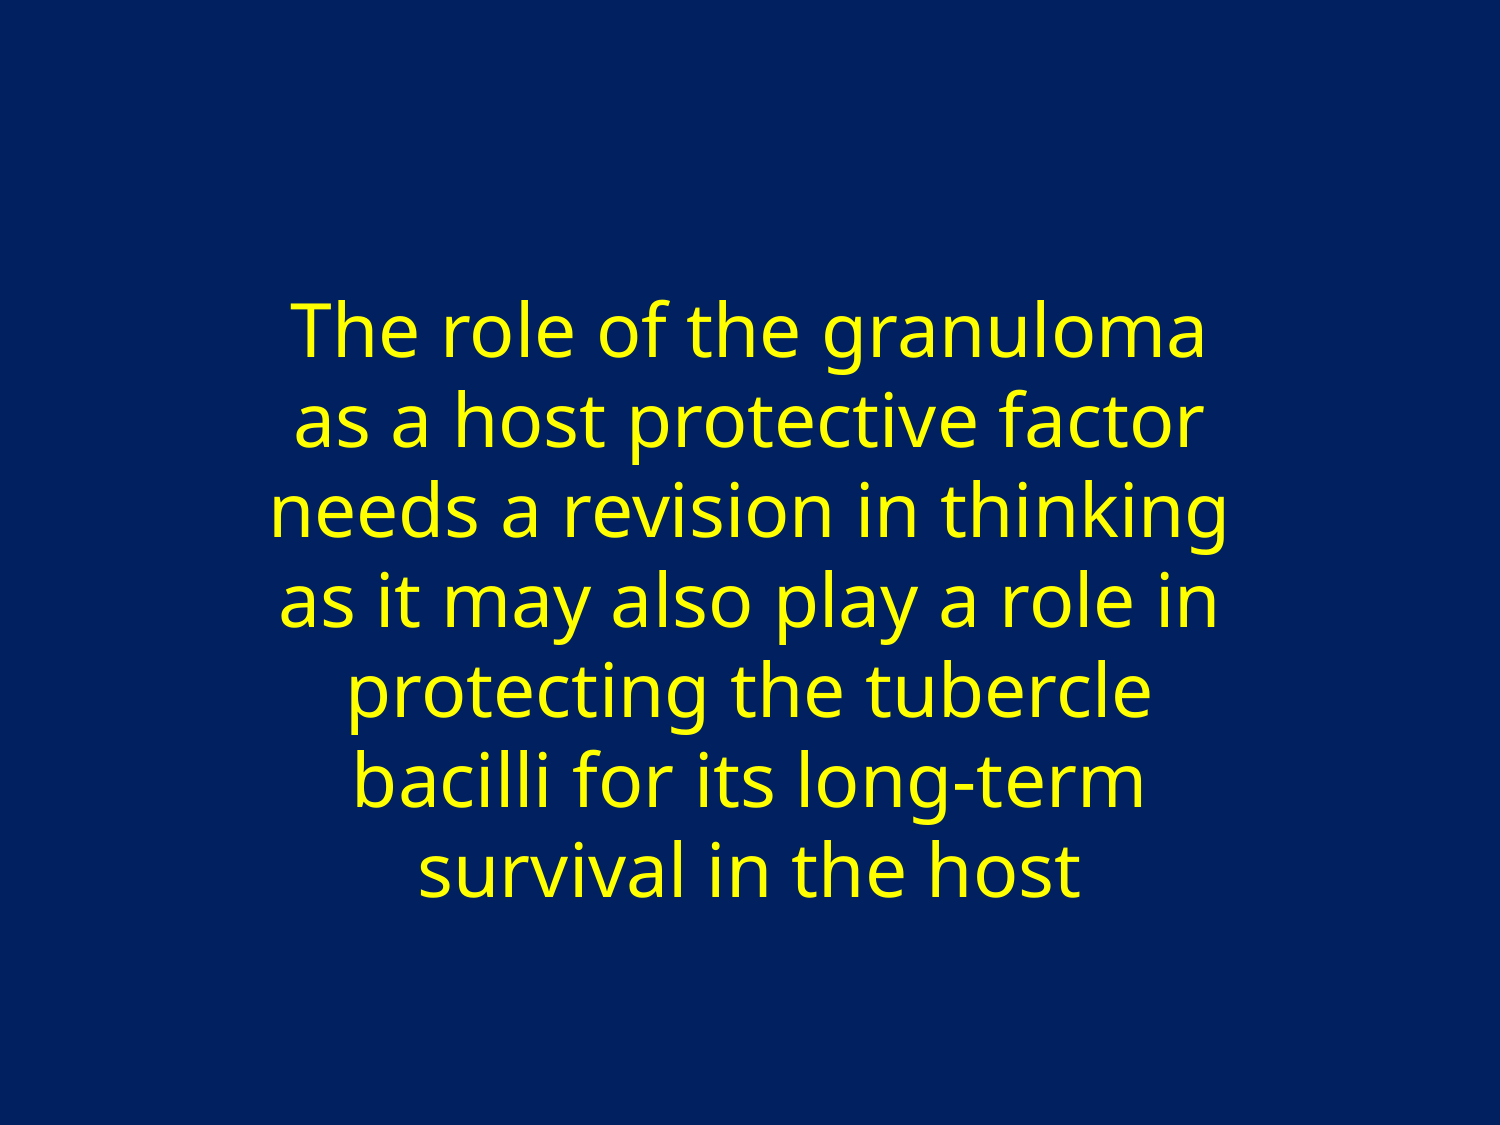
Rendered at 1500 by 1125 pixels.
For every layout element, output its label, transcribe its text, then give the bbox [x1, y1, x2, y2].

text_box The role of the granuloma as a host protective factor needs a revision in thinking as it may also play a role in protecting the tubercle bacilli for its long-term survival in the host [249, 274, 1250, 920]
